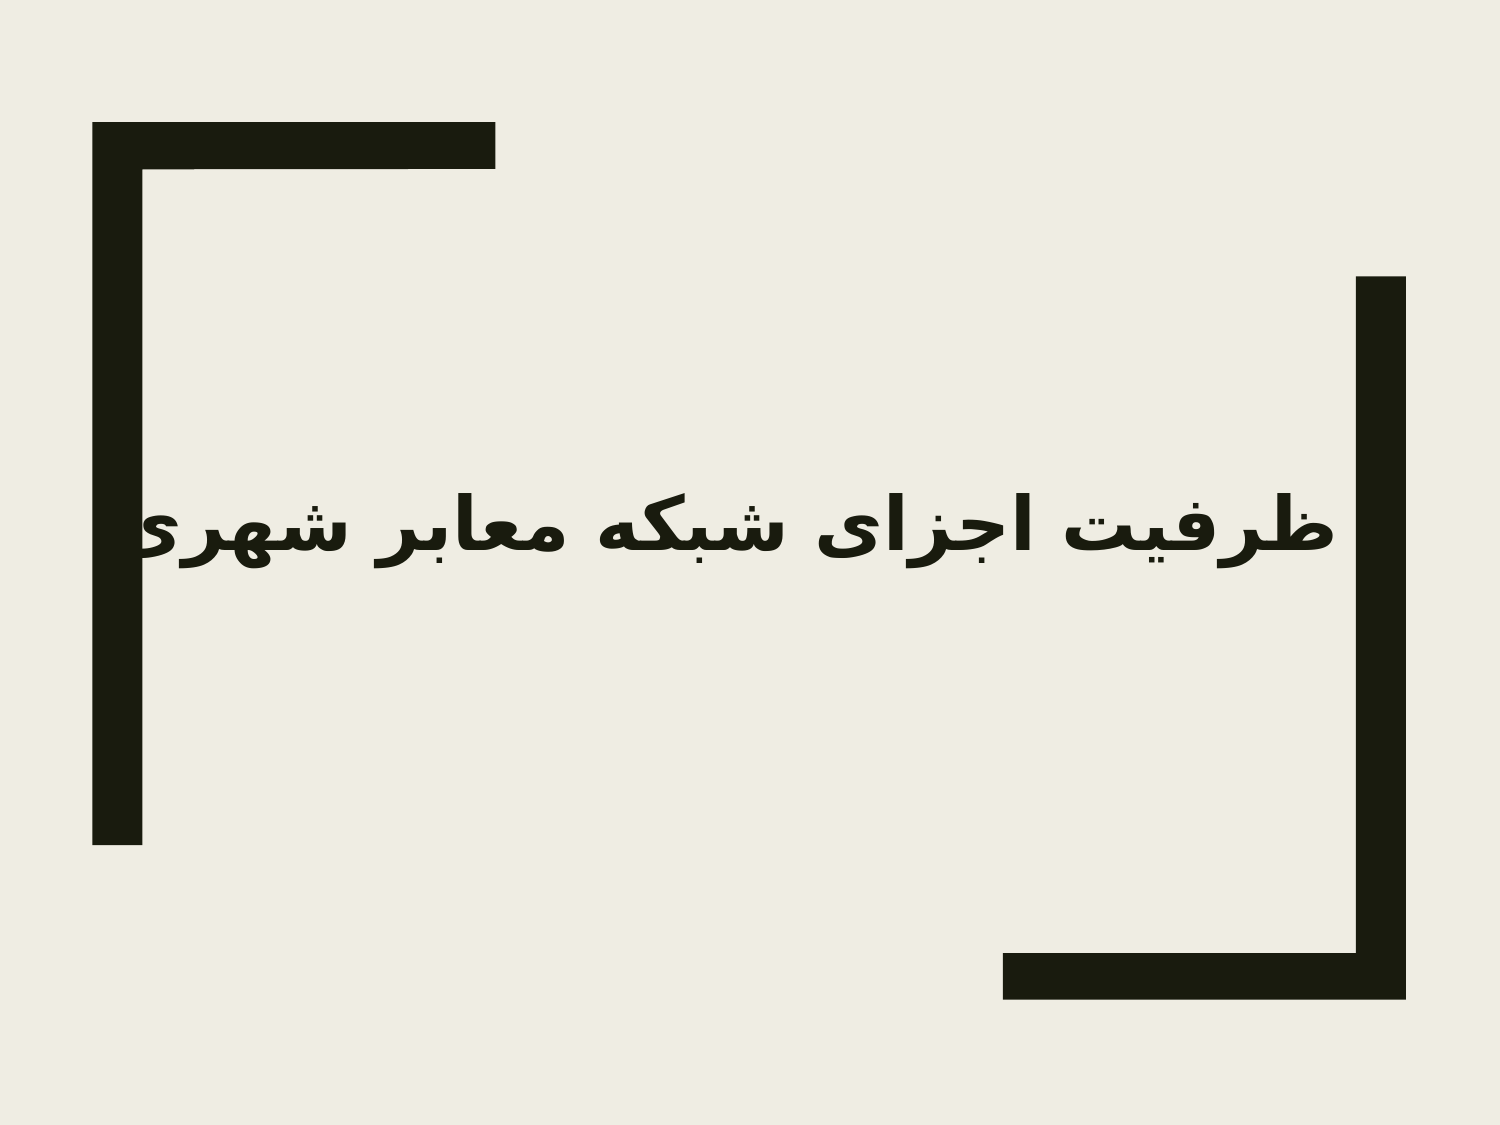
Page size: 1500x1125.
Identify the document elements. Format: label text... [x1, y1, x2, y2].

title ظرفیت اجزای شبکه معابر شهری [88, 444, 1364, 575]
